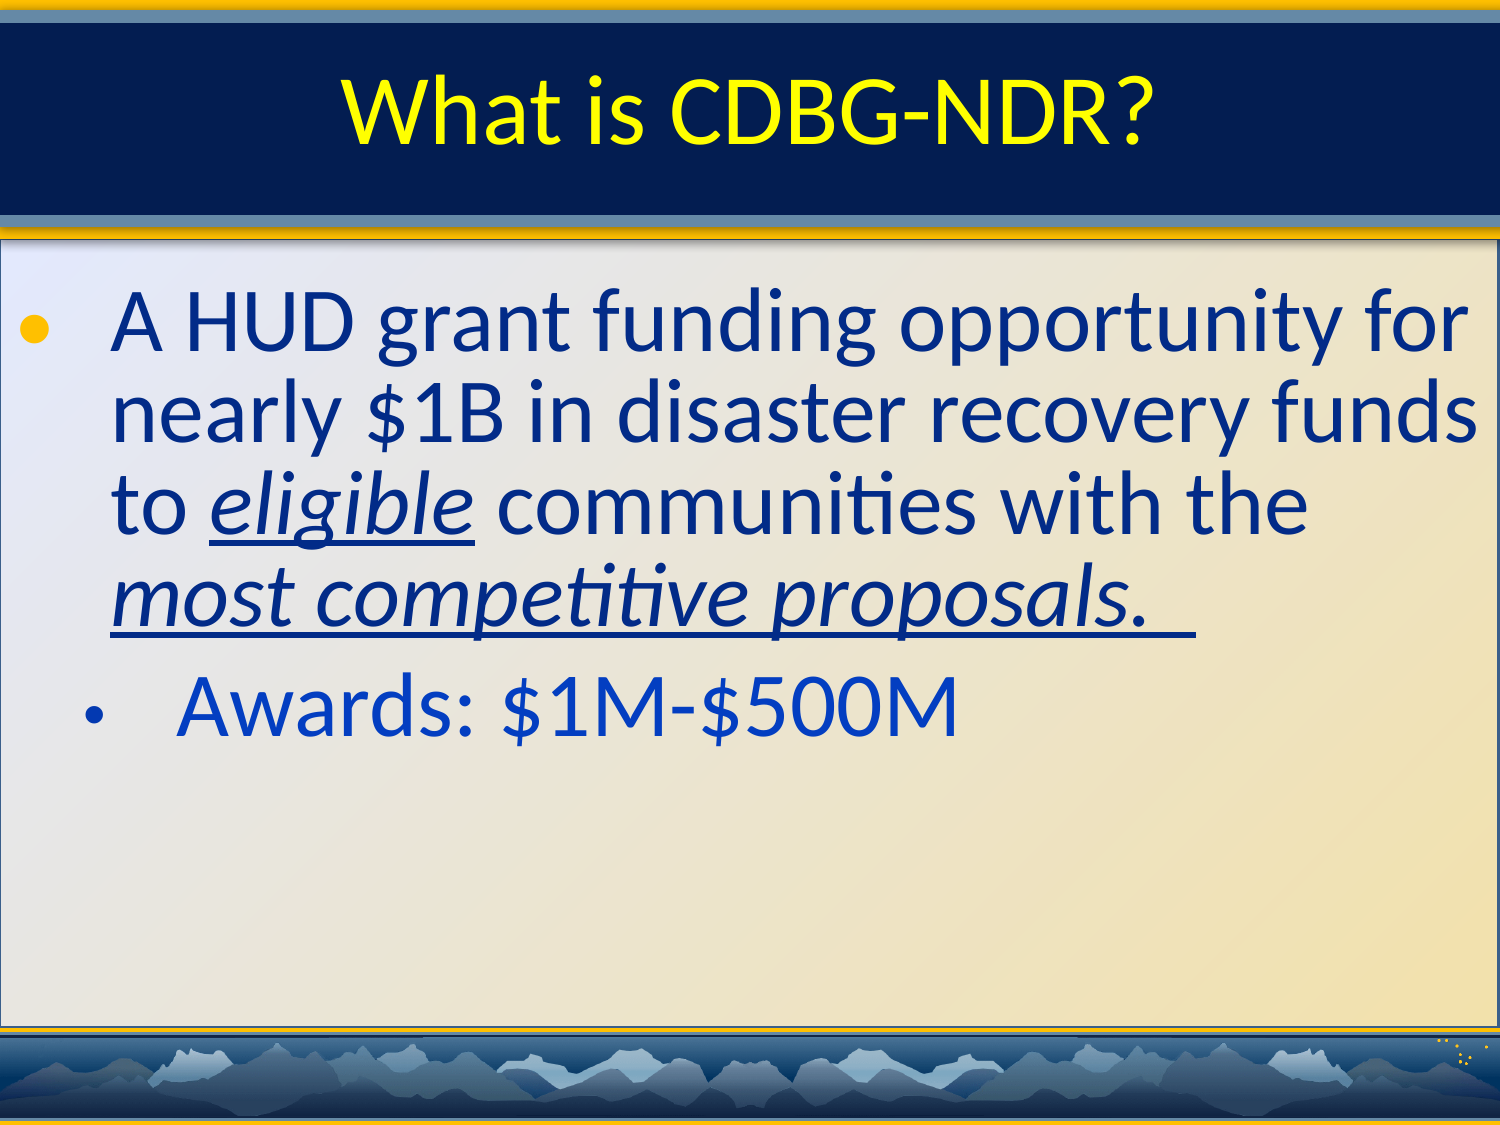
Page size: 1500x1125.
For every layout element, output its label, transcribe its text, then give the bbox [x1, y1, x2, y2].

title What is CDBG-NDR? [0, 25, 1500, 213]
picture [0, 1028, 1500, 1125]
list A HUD grant funding opportunity for nearly $1B in disaster recovery funds to eligible communities with the most competitive proposals. Awards: $1M-$500M [1, 275, 1500, 1050]
